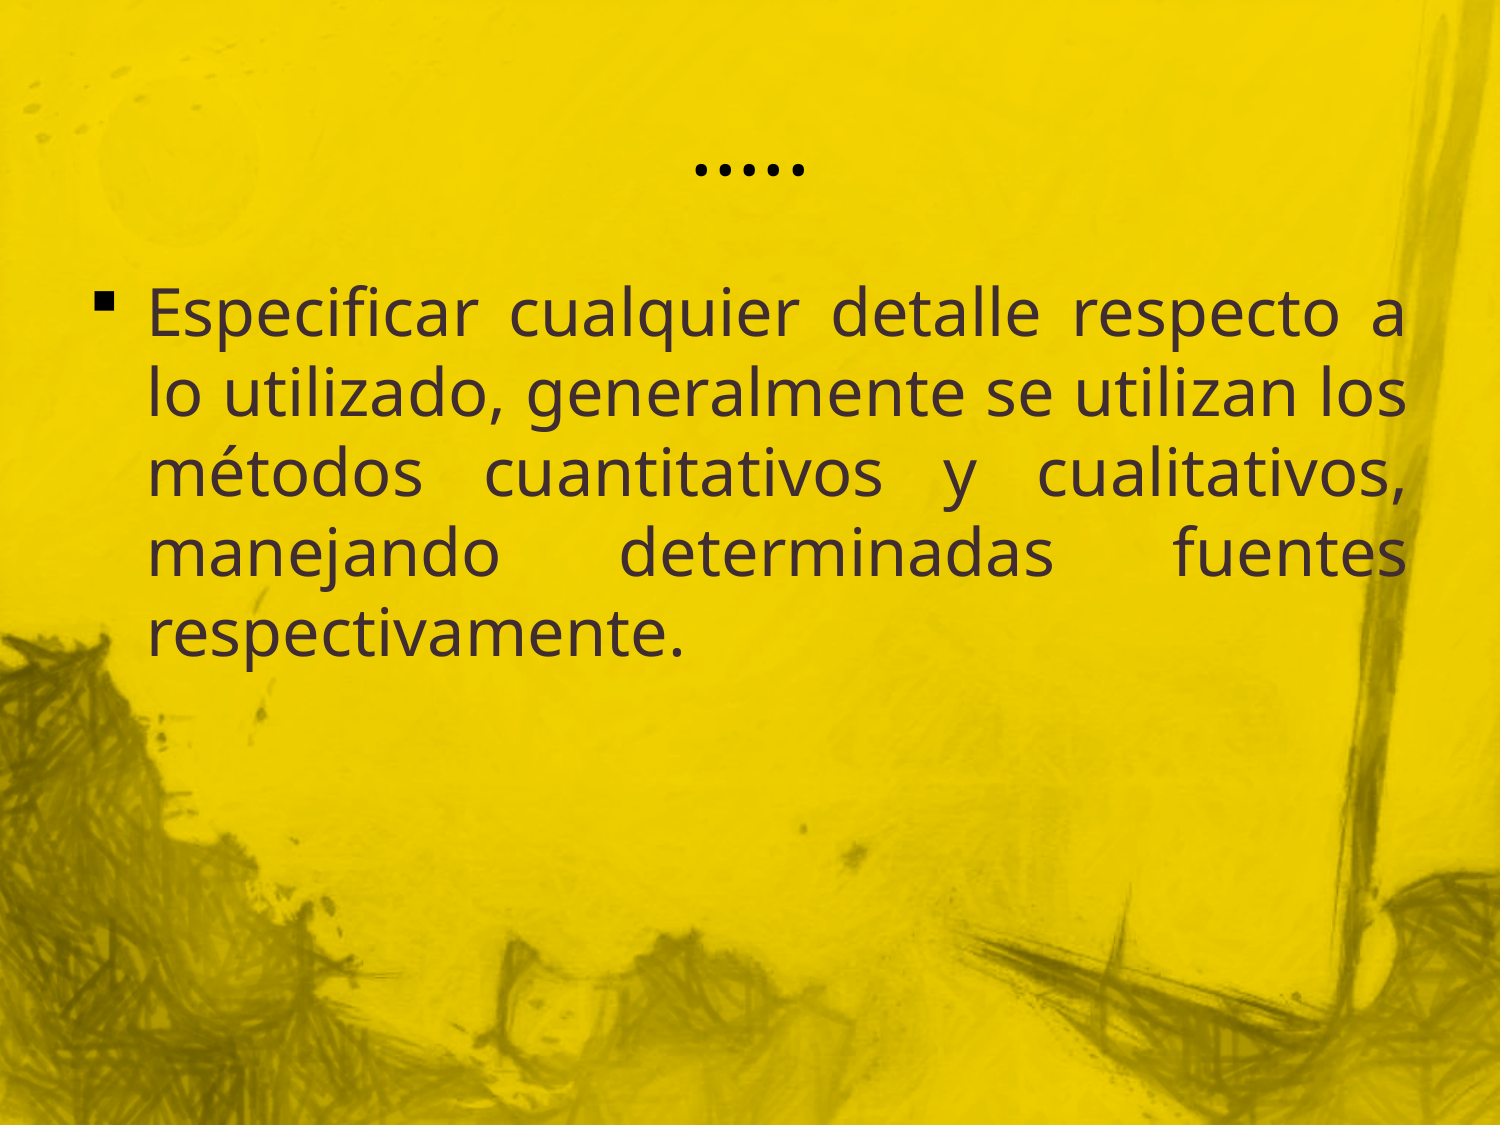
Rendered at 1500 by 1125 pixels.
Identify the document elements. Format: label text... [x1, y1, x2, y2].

title ….. [75, 45, 1425, 233]
list Especificar cualquier detalle respecto a lo utilizado, generalmente se utilizan los métodos cuantitativos y cualitativos, manejando determinadas fuentes respectivamente. [75, 262, 1425, 1005]
